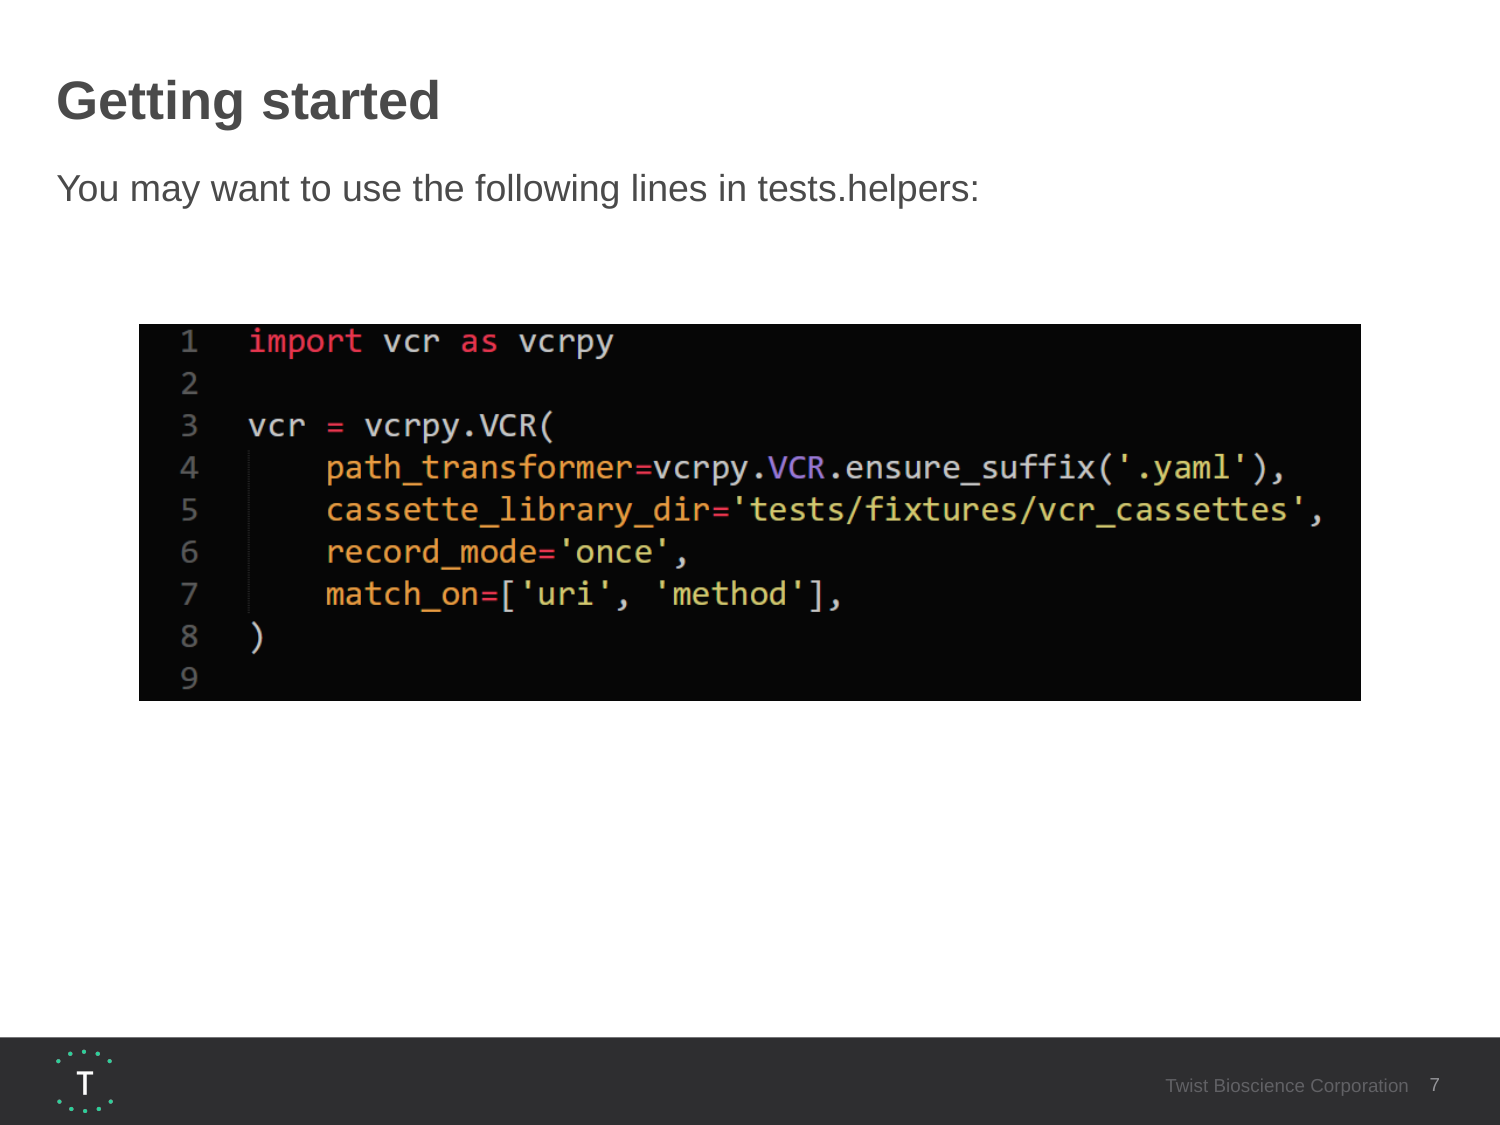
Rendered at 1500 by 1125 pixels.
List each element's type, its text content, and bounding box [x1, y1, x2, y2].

title Getting started [56, 27, 1444, 132]
list You may want to use the following lines in tests.helpers: [56, 168, 1444, 938]
picture [139, 324, 1361, 701]
picture [42, 1040, 127, 1122]
